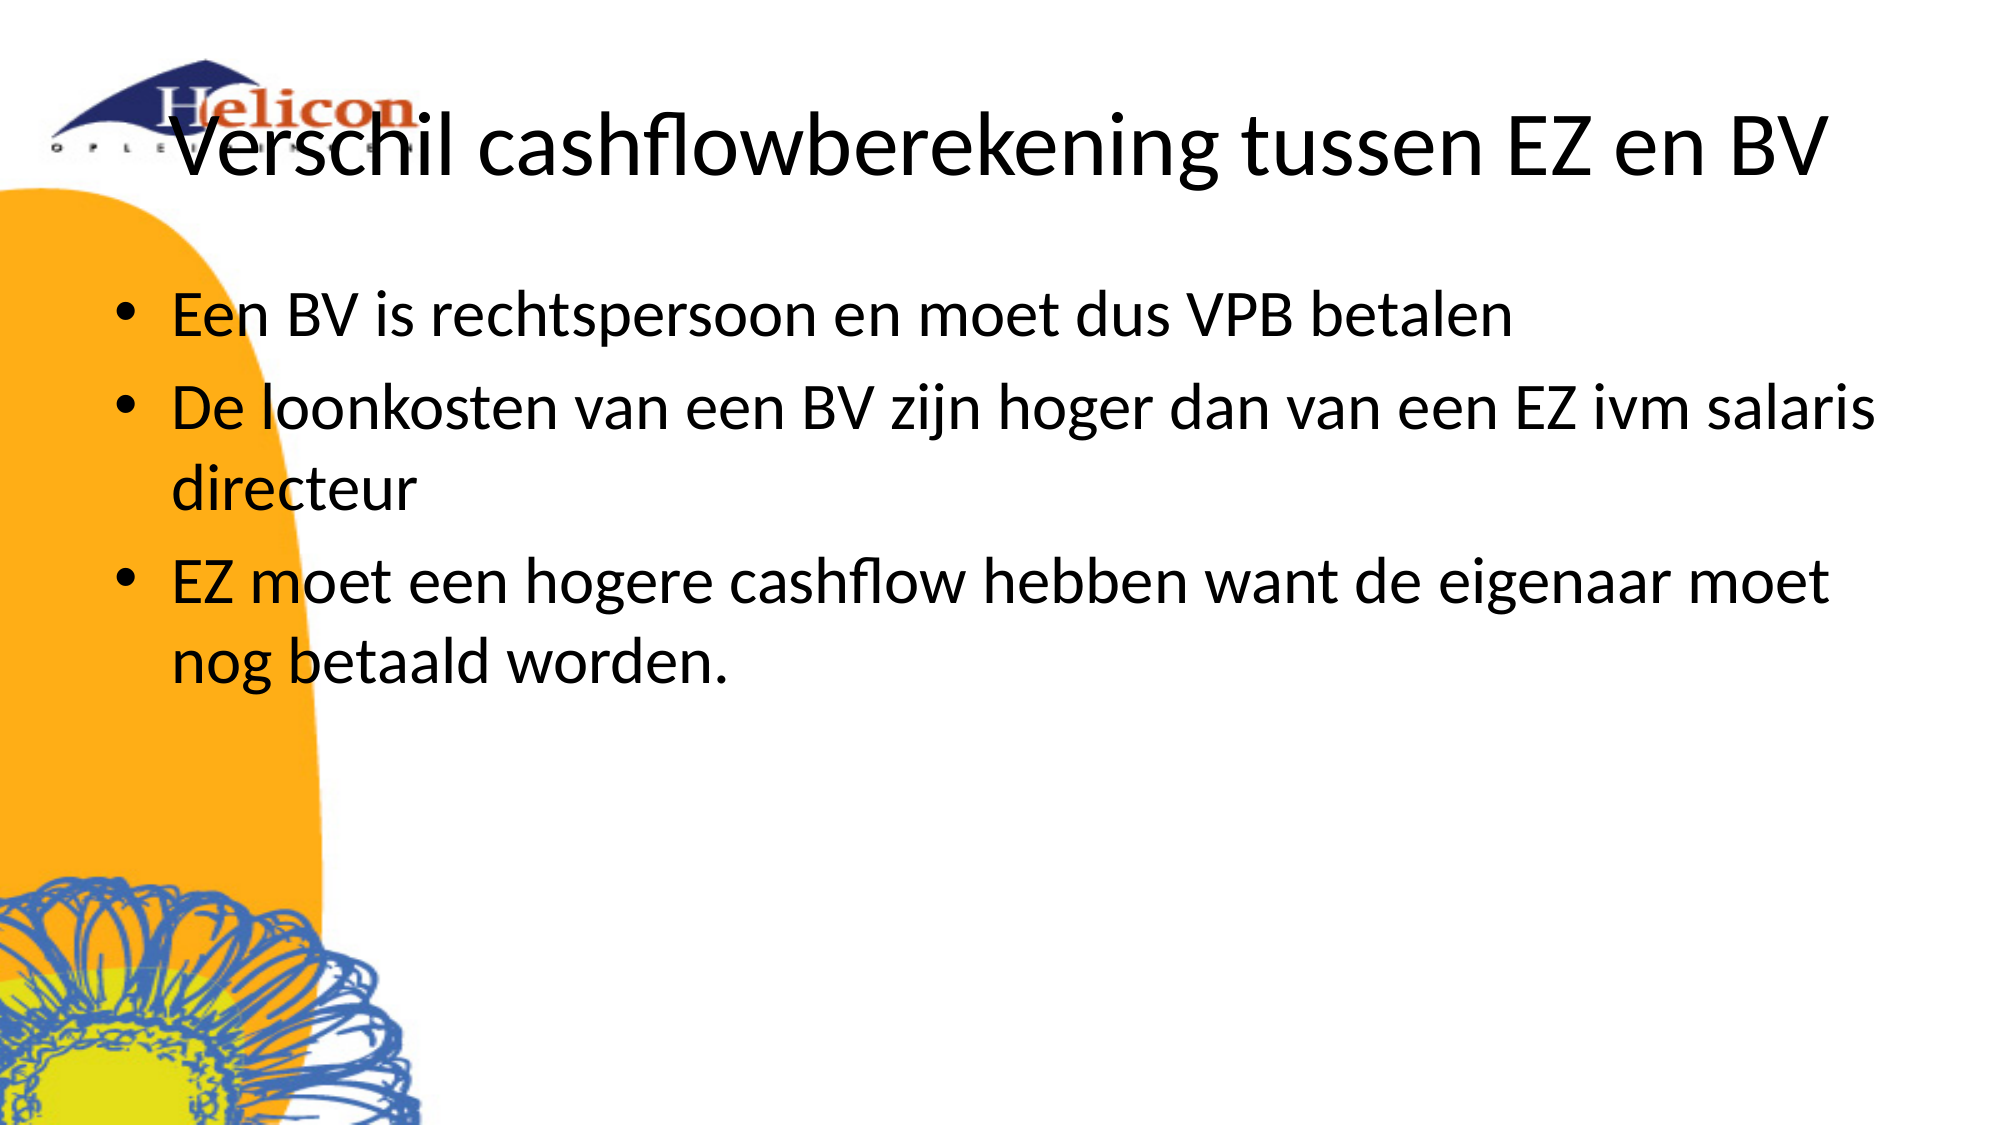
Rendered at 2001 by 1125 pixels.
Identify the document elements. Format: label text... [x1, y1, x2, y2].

list Een BV is rechtspersoon en moet dus VPB betalen De loonkosten van een BV zijn hoger dan van een EZ ivm salaris directeur EZ moet een hogere cashflow hebben want de eigenaar moet nog betaald worden. [99, 262, 1900, 1005]
picture [0, 0, 2001, 1125]
title Verschil cashflowberekening tussen EZ en BV [99, 45, 1900, 233]
